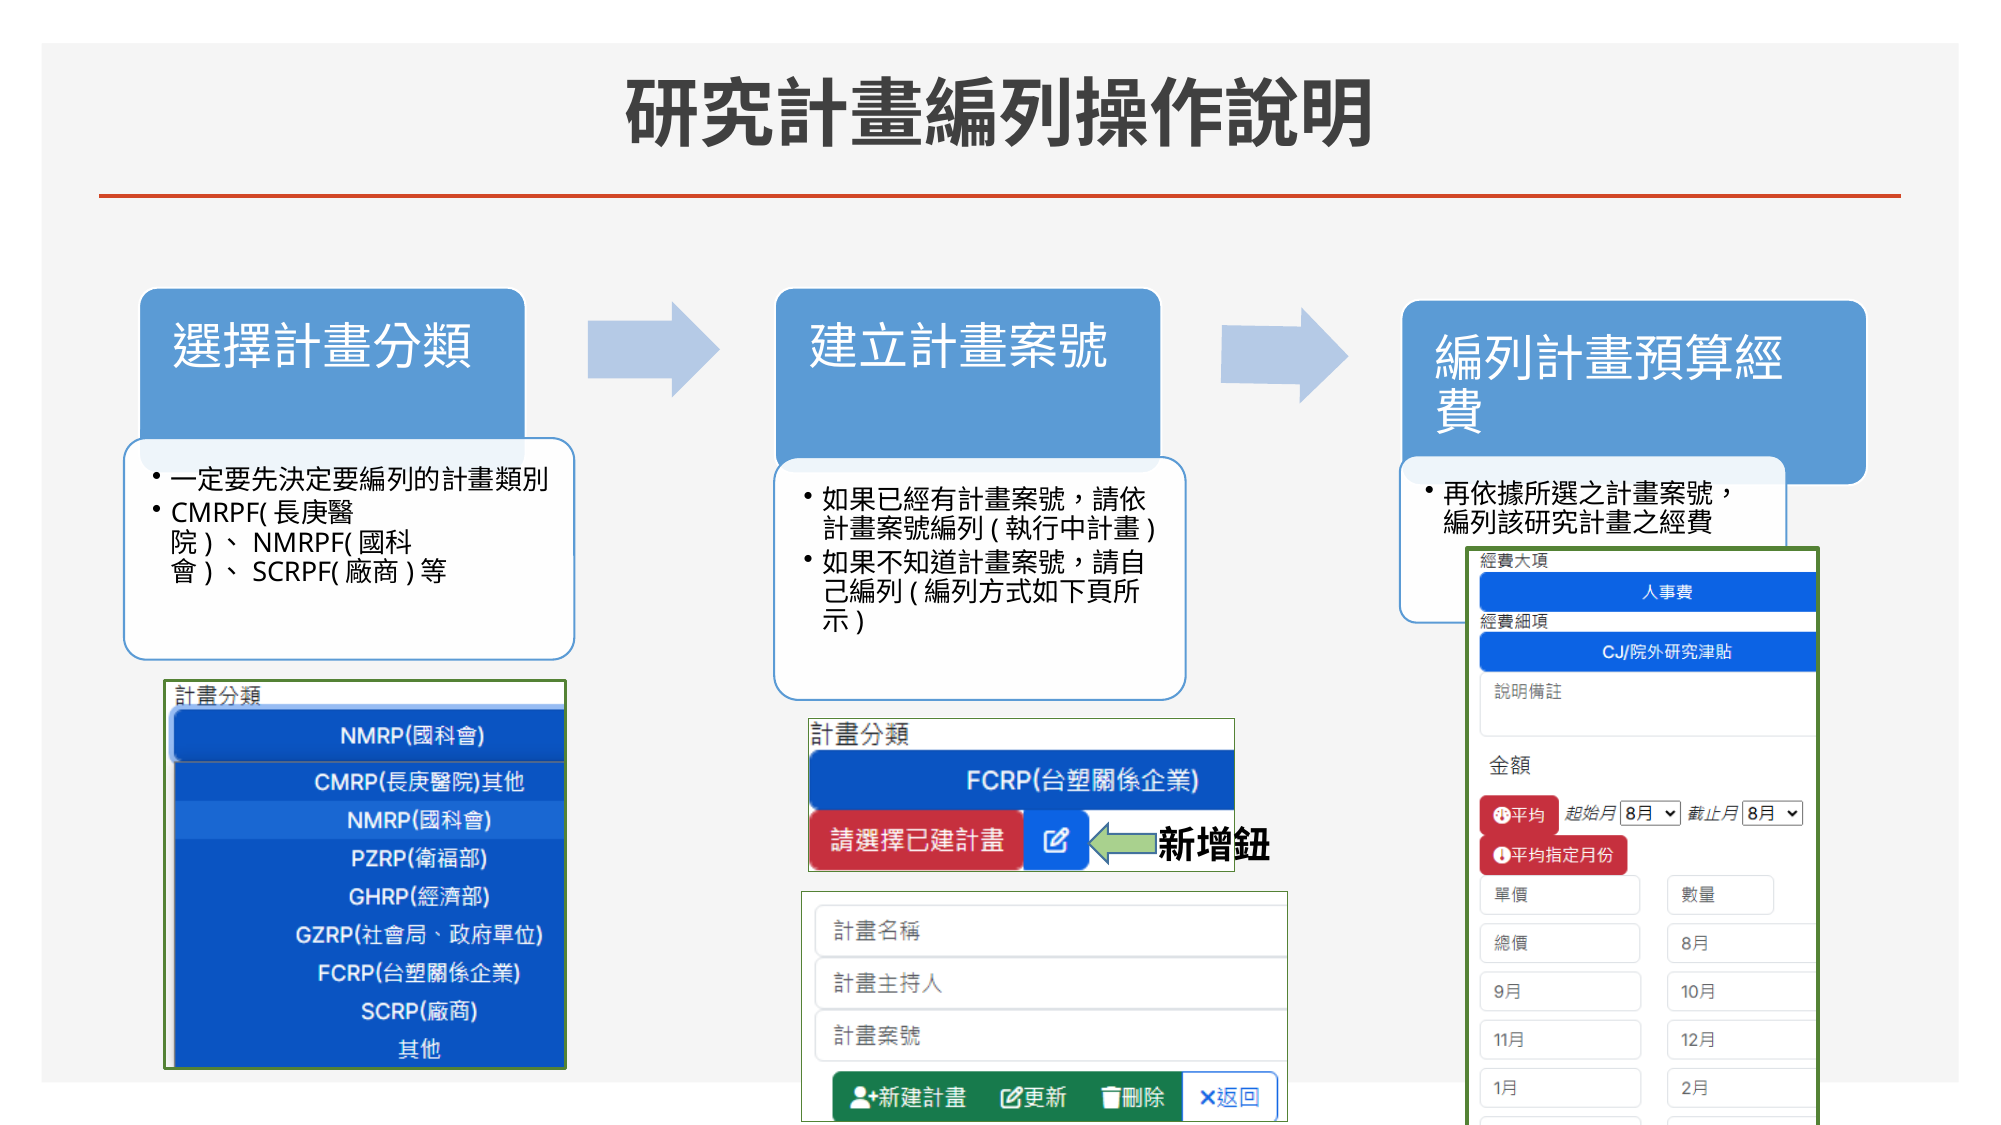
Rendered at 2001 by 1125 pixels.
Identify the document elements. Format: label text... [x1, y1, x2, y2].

picture [166, 681, 564, 1067]
picture [1469, 550, 1816, 1125]
picture [808, 718, 1235, 872]
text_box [121, 287, 1915, 1122]
title 研究計畫編列操作說明 [435, 58, 1565, 164]
picture [801, 891, 1288, 1122]
